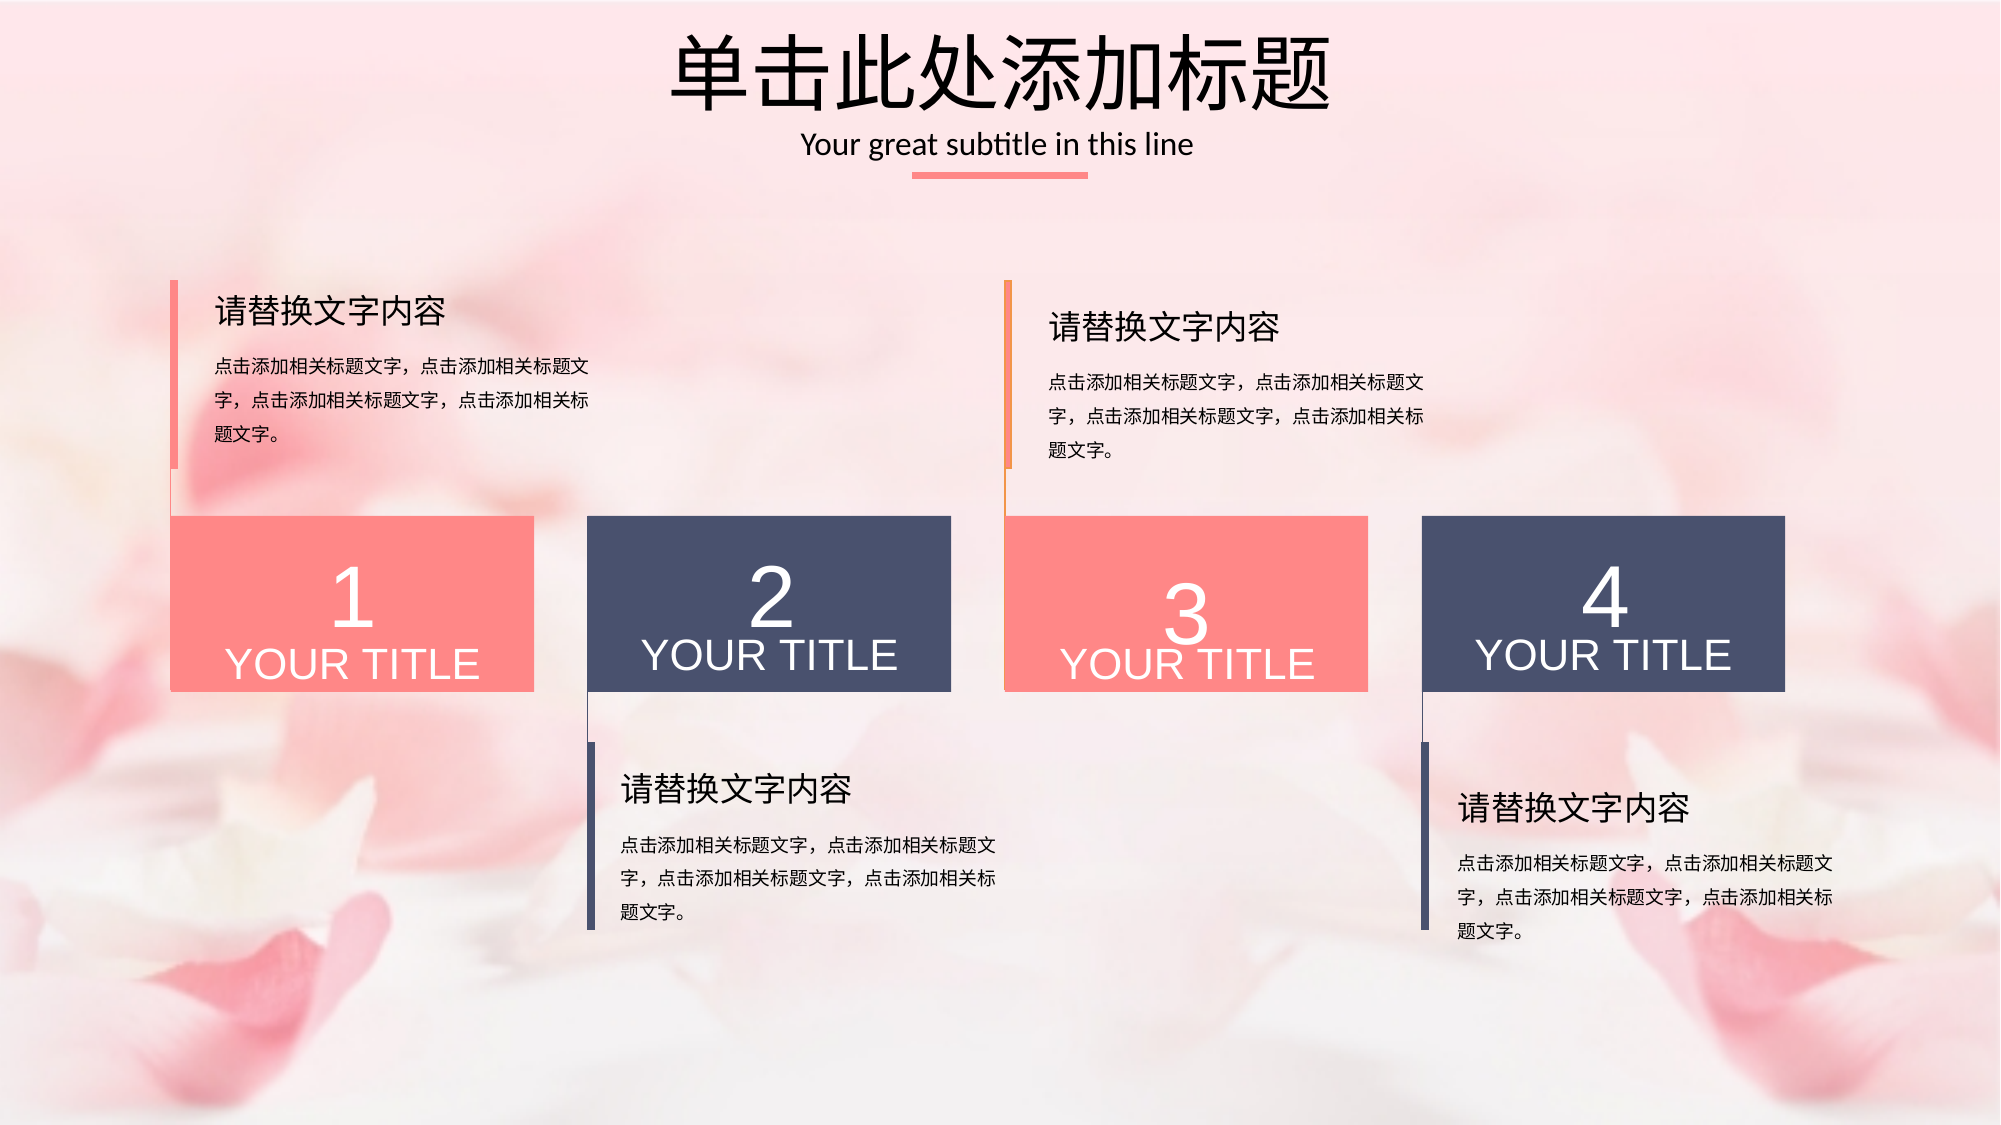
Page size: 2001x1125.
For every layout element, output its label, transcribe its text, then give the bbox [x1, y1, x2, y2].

text_box Your great subtitle in this line [785, 115, 1210, 170]
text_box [170, 515, 535, 692]
text_box 点击添加相关标题文字，点击添加相关标题文字，点击添加相关标题文字，点击添加相关标题文字。 [620, 822, 997, 917]
text_box 请替换文字内容 [620, 758, 1057, 818]
text_box 点击添加相关标题文字，点击添加相关标题文字，点击添加相关标题文字，点击添加相关标题文字。 [1048, 359, 1425, 455]
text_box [170, 281, 178, 515]
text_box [587, 515, 952, 692]
text_box 请替换文字内容 [1457, 777, 1894, 837]
text_box 点击添加相关标题文字，点击添加相关标题文字，点击添加相关标题文字，点击添加相关标题文字。 [1457, 840, 1834, 936]
picture [0, 0, 2001, 1125]
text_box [1421, 515, 1786, 692]
text_box 单击此处添加标题 [301, 0, 1699, 157]
text_box 请替换文字内容 [1048, 296, 1485, 355]
text_box 点击添加相关标题文字，点击添加相关标题文字，点击添加相关标题文字，点击添加相关标题文字。 [214, 343, 591, 439]
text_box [1004, 281, 1012, 515]
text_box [587, 692, 595, 930]
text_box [1422, 692, 1429, 930]
text_box 请替换文字内容 [214, 280, 650, 340]
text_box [1004, 515, 1369, 692]
